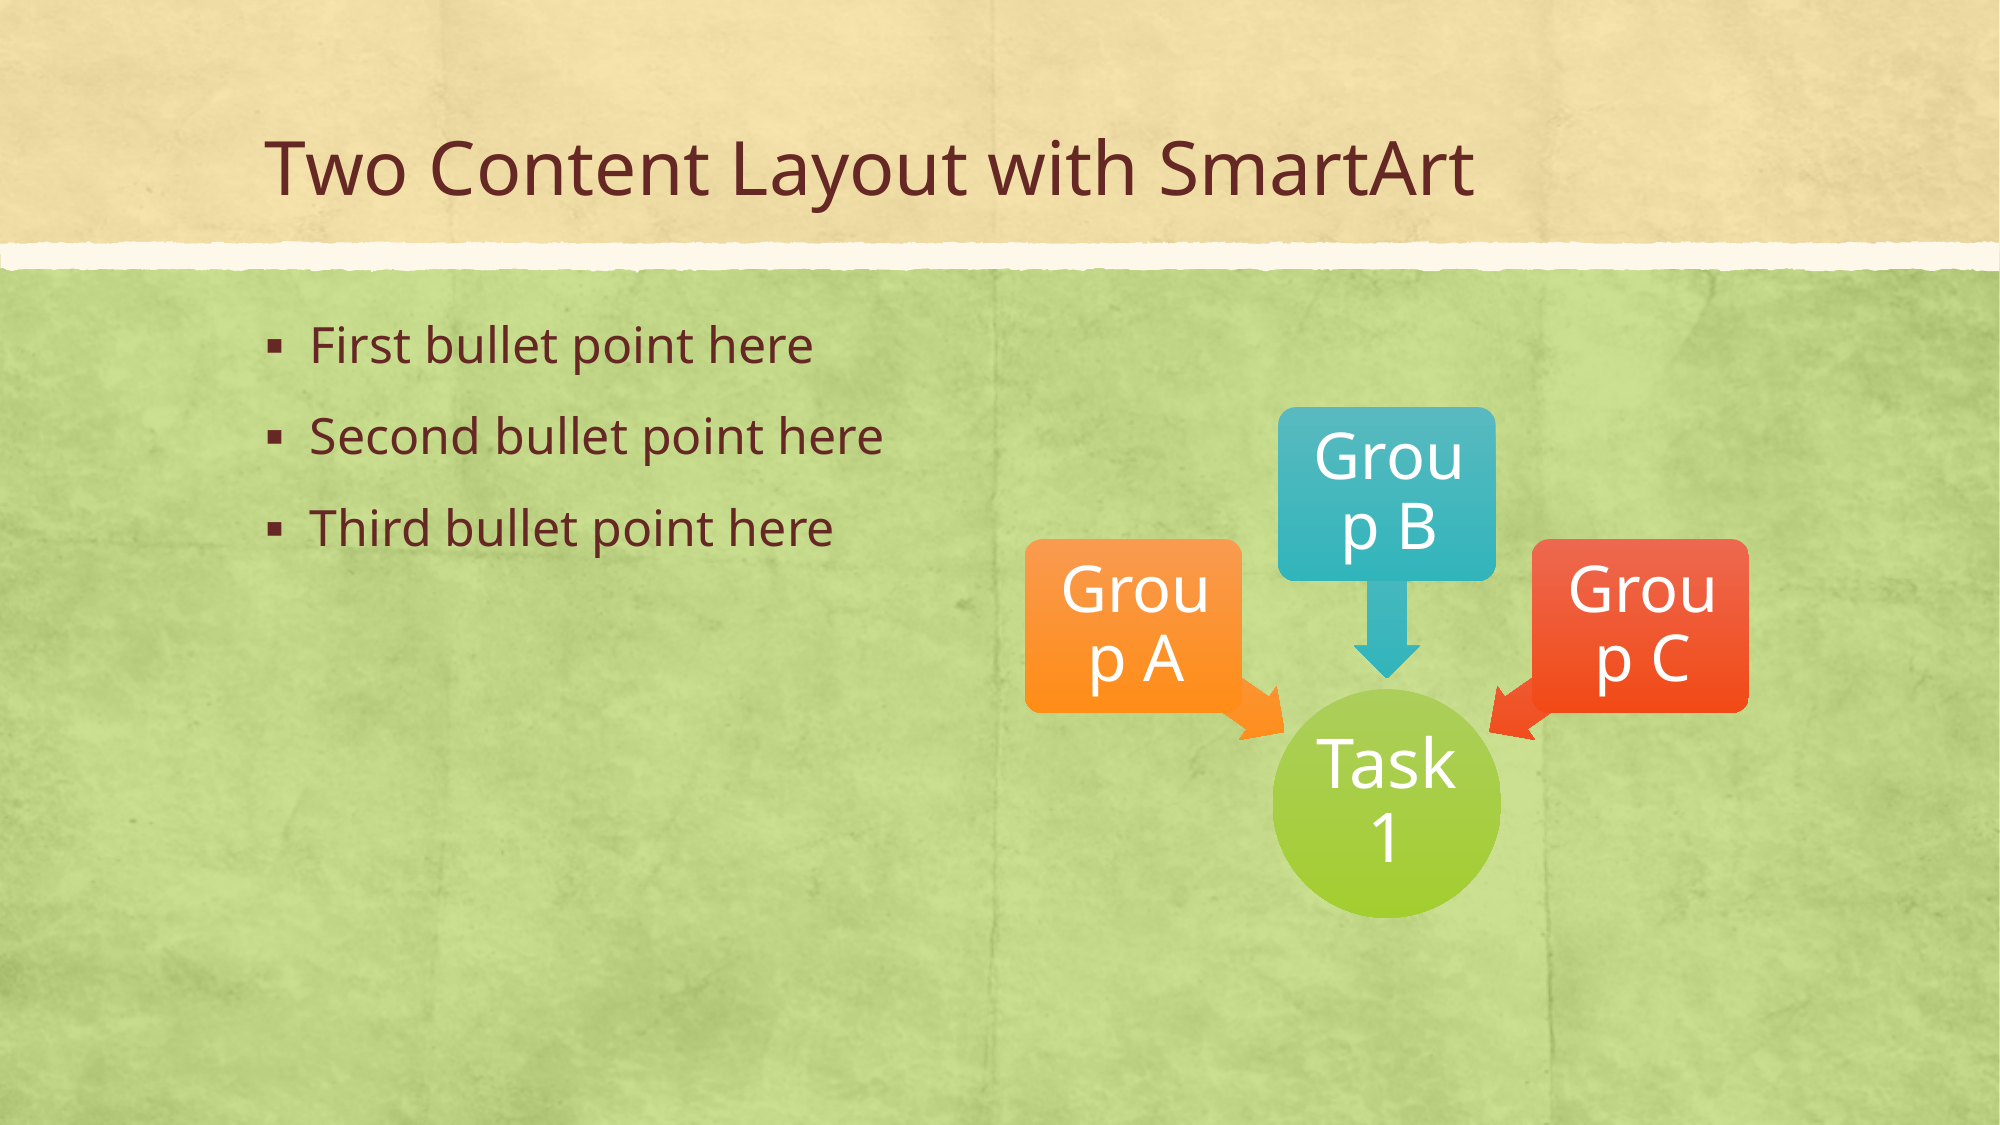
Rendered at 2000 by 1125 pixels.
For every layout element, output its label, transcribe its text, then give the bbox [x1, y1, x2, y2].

title Two Content Layout with SmartArt [249, 31, 1750, 219]
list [1024, 312, 1750, 1013]
list First bullet point here Second bullet point here Third bullet point here [249, 312, 975, 1013]
